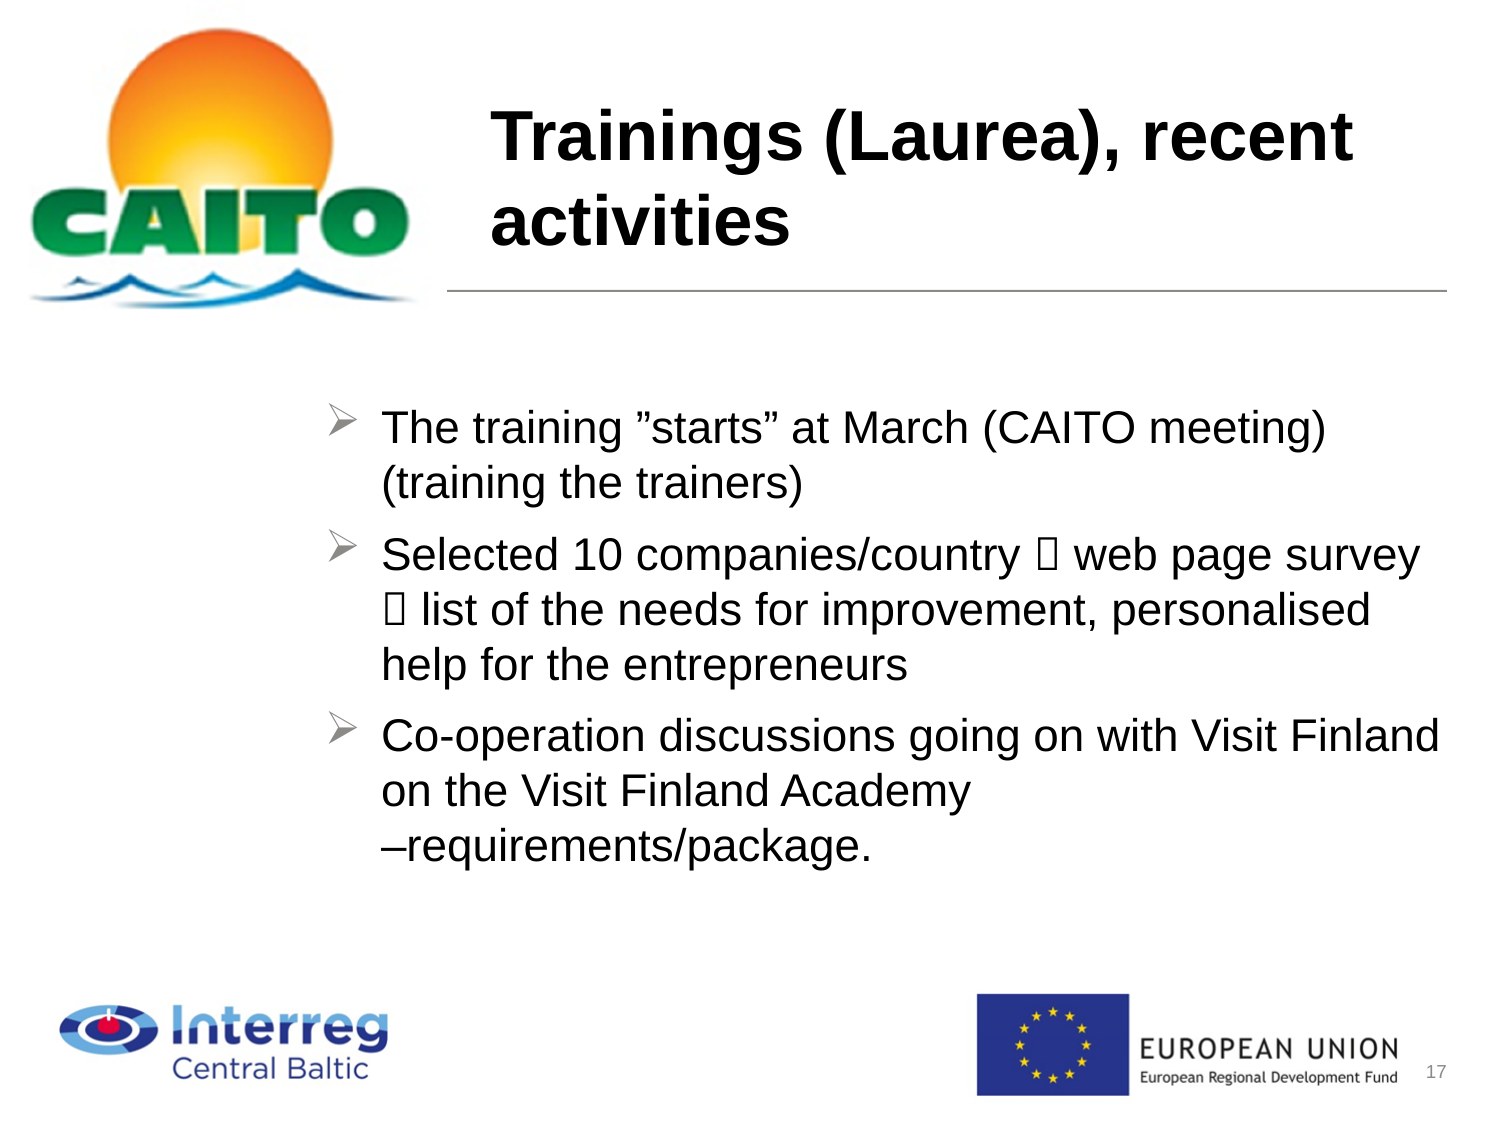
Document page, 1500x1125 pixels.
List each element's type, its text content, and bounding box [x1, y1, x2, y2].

list The training ”starts” at March (CAITO meeting) (training the trainers) Selected 10 companies/country  web page survey  list of the needs for improvement, personalised help for the entrepreneurs Co-operation discussions going on with Visit Finland on the Visit Finland Academy –requirements/package. [324, 326, 1447, 988]
picture [967, 982, 1410, 1106]
title Trainings (Laurea), recent activities [490, 90, 1447, 279]
slide_number 17 [1414, 1011, 1447, 1083]
picture [0, 0, 448, 345]
picture [42, 987, 404, 1097]
